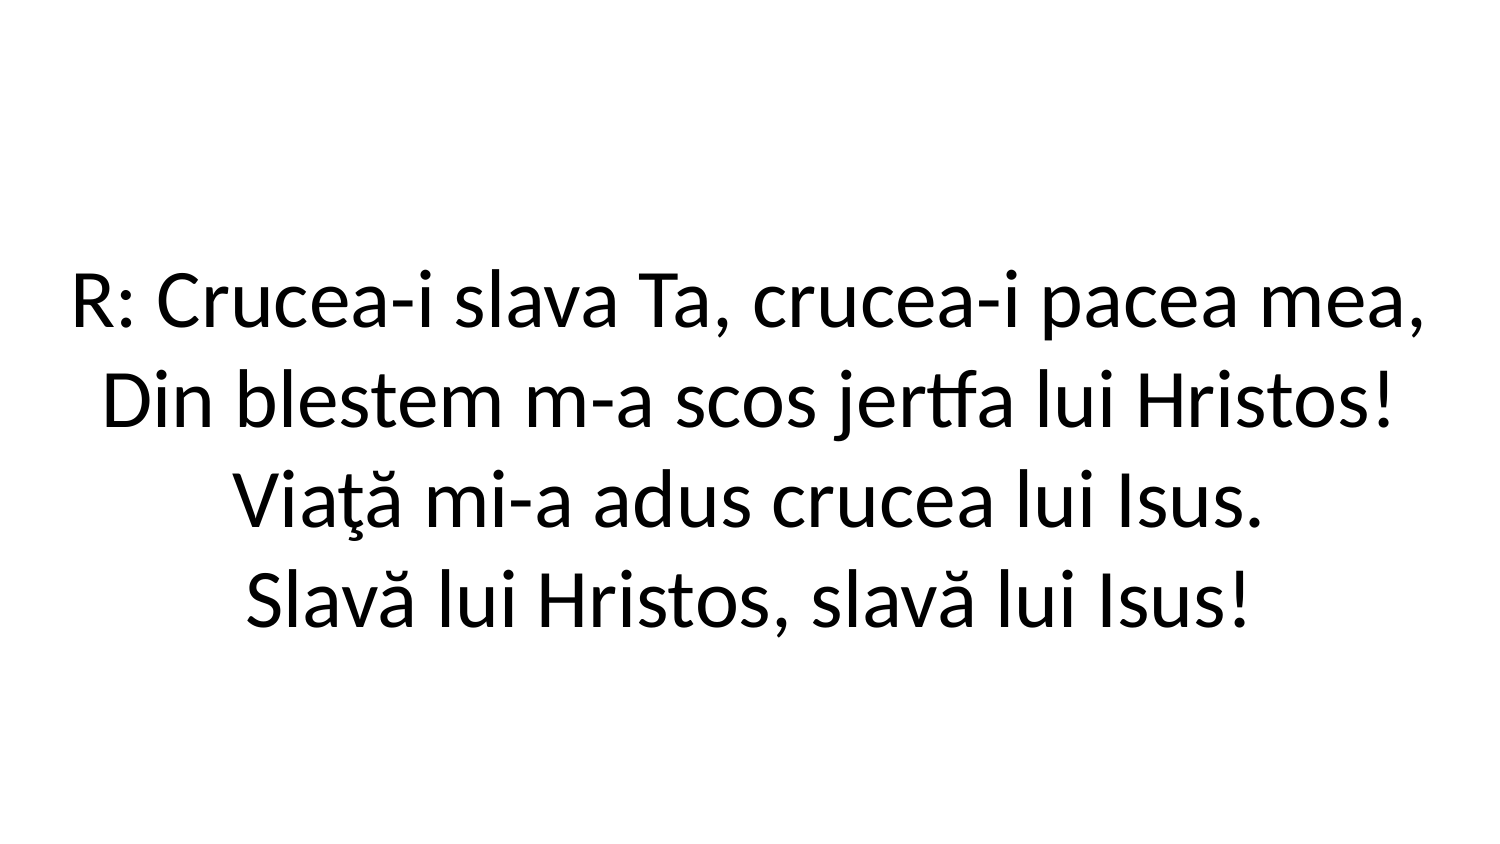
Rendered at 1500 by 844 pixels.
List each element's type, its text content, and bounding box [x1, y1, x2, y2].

text_box R: Crucea-i slava Ta, crucea-i pacea mea, Din blestem m-a scos jertfa lui Hristos! Viaţă mi-a adus crucea lui Isus. Slavă lui Hristos, slavă lui Isus! [56, 192, 1444, 652]
